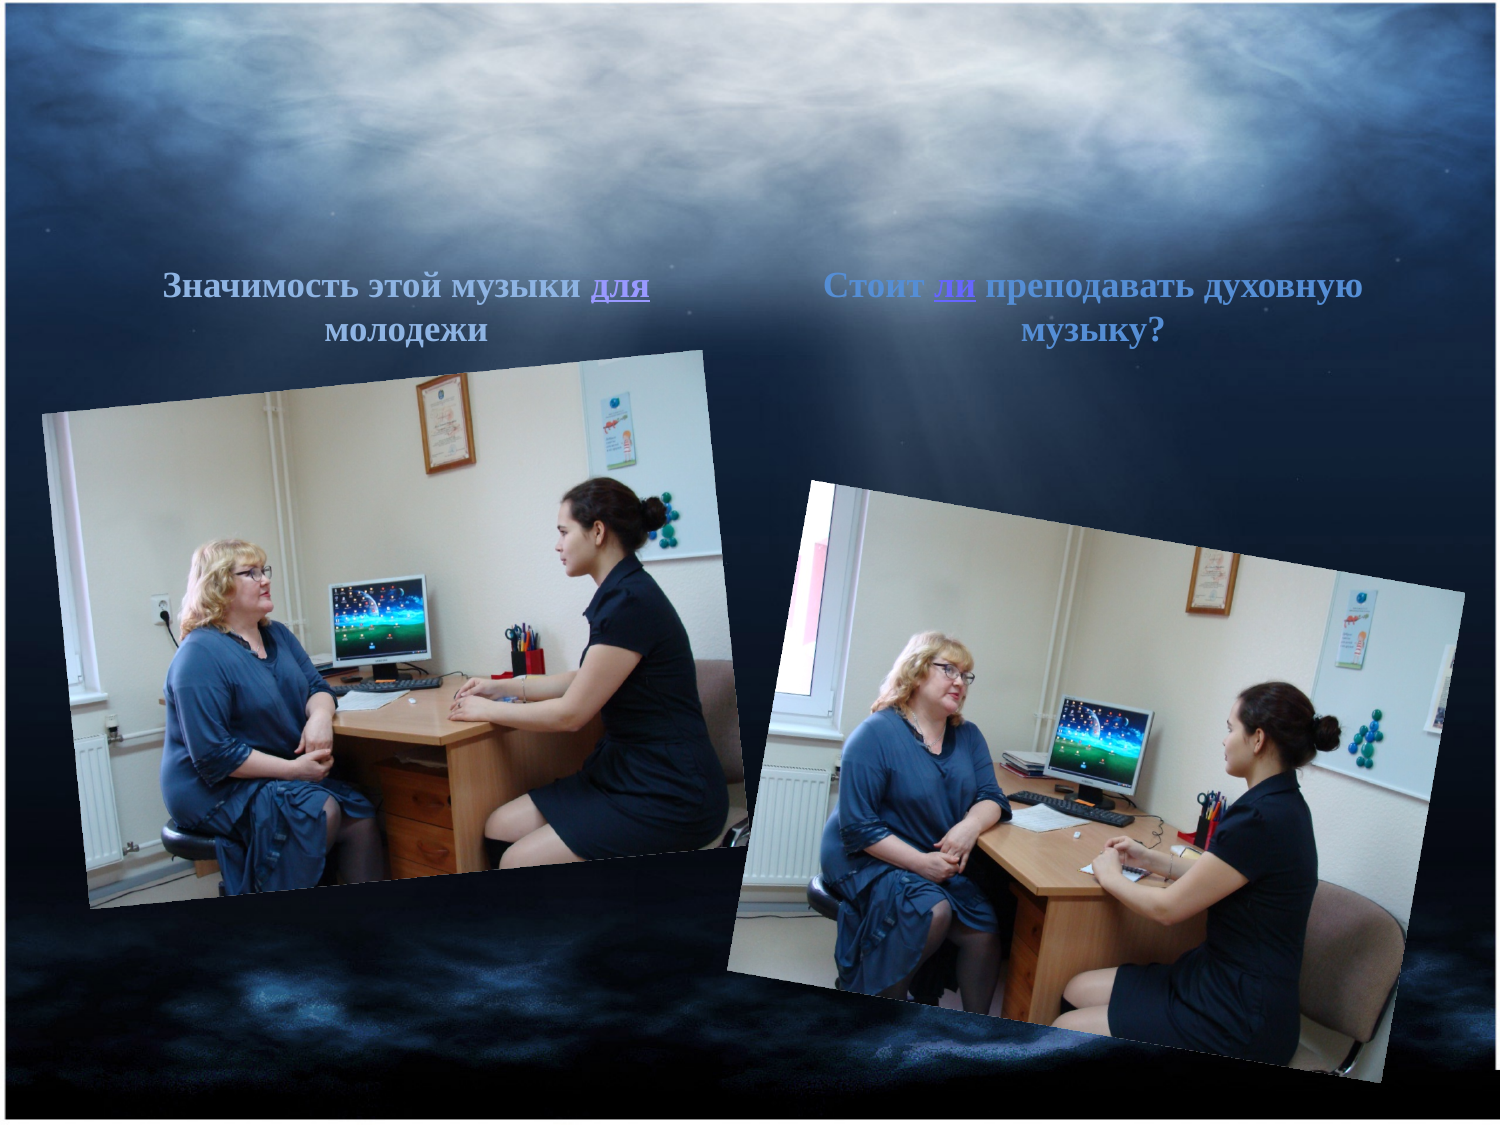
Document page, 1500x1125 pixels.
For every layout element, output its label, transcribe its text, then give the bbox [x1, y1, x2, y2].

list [63, 380, 727, 879]
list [763, 532, 1428, 1031]
list Стоит ли преподавать духовную музыку? [761, 251, 1425, 357]
picture [0, 0, 1500, 1125]
list Значимость этой музыки для молодежи [75, 251, 738, 357]
